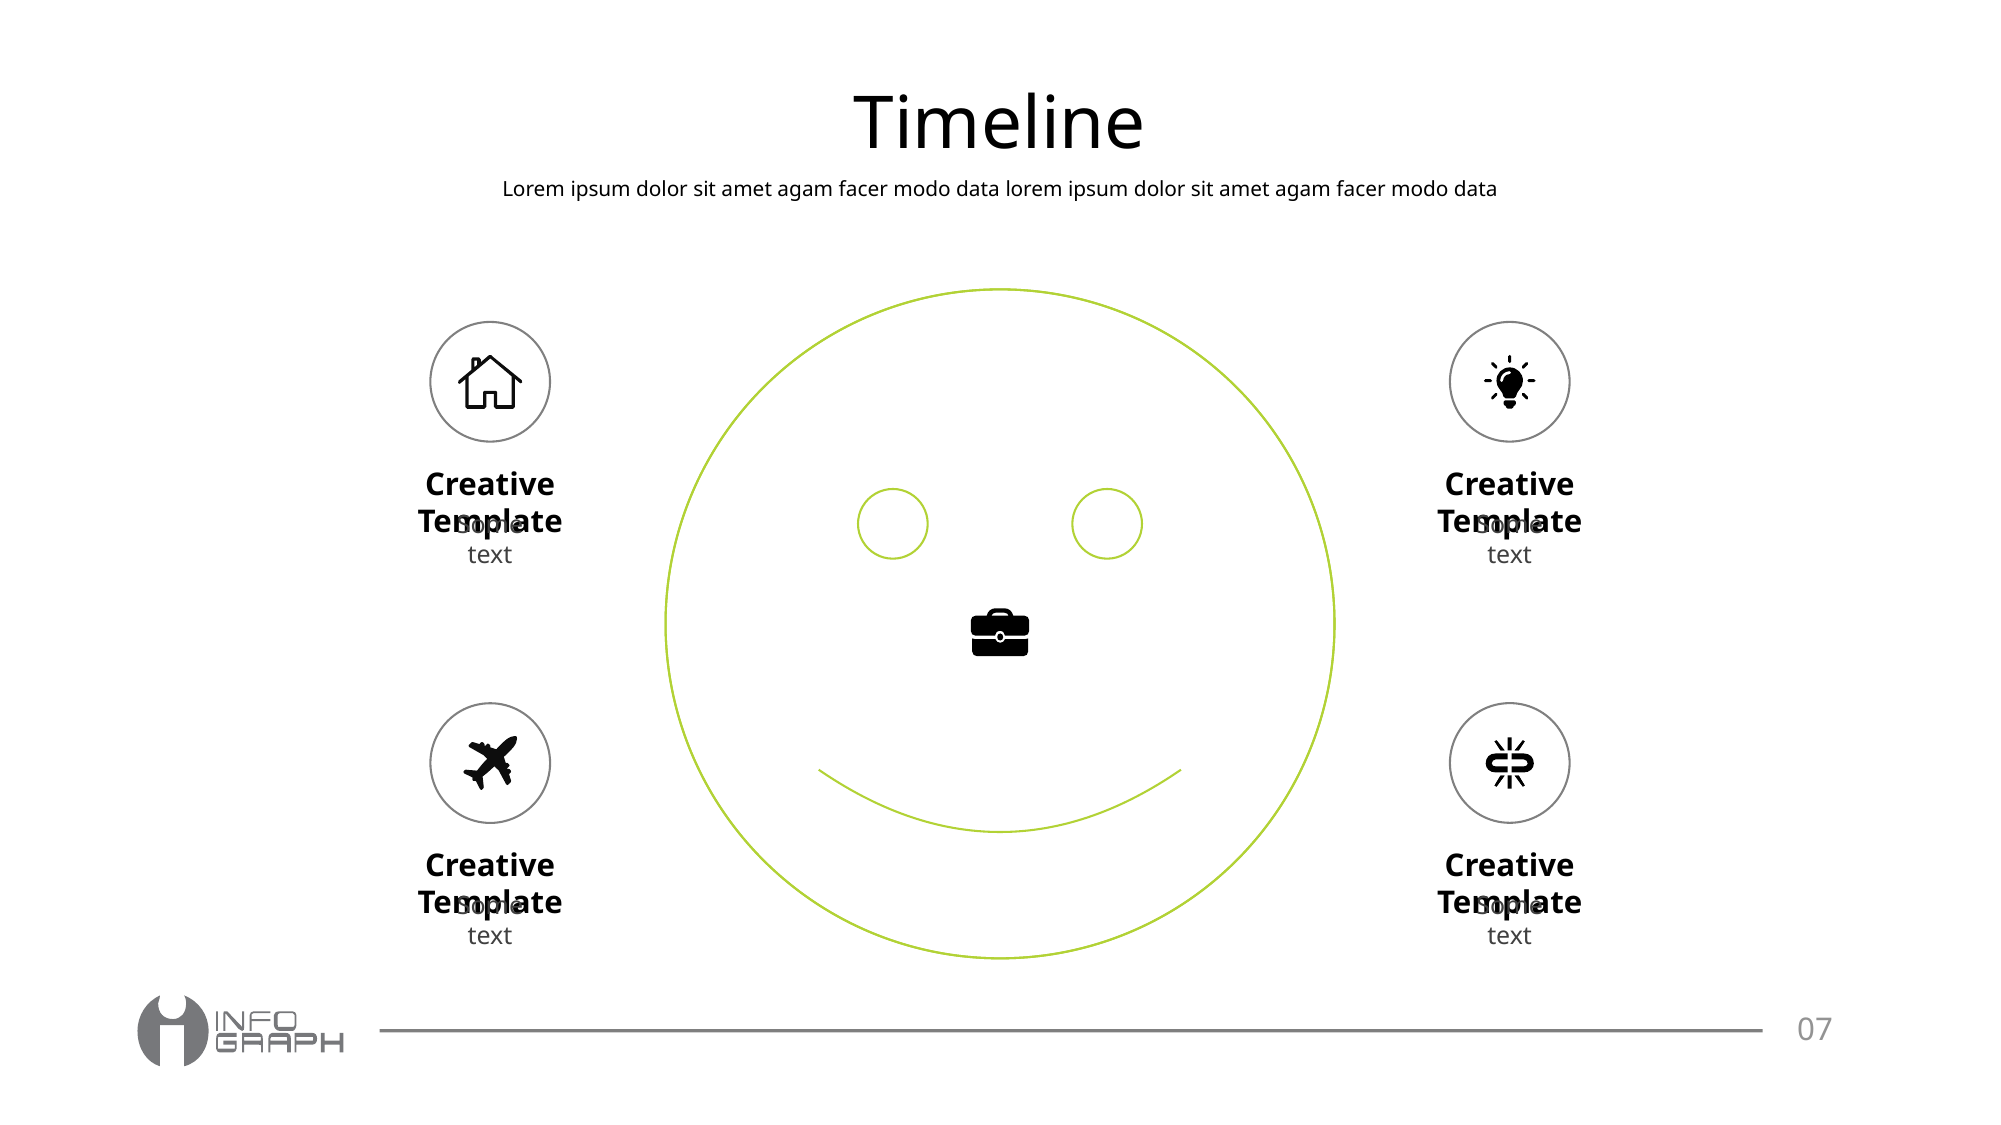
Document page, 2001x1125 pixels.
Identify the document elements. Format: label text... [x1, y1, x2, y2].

slide_number 07 [1767, 983, 1863, 1079]
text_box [347, 321, 1653, 928]
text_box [665, 928, 1335, 959]
title Timeline [137, 69, 1863, 181]
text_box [665, 289, 1335, 321]
list Lorem ipsum dolor sit amet agam facer modo data lorem ipsum dolor sit amet agam facer modo data [137, 181, 1863, 215]
